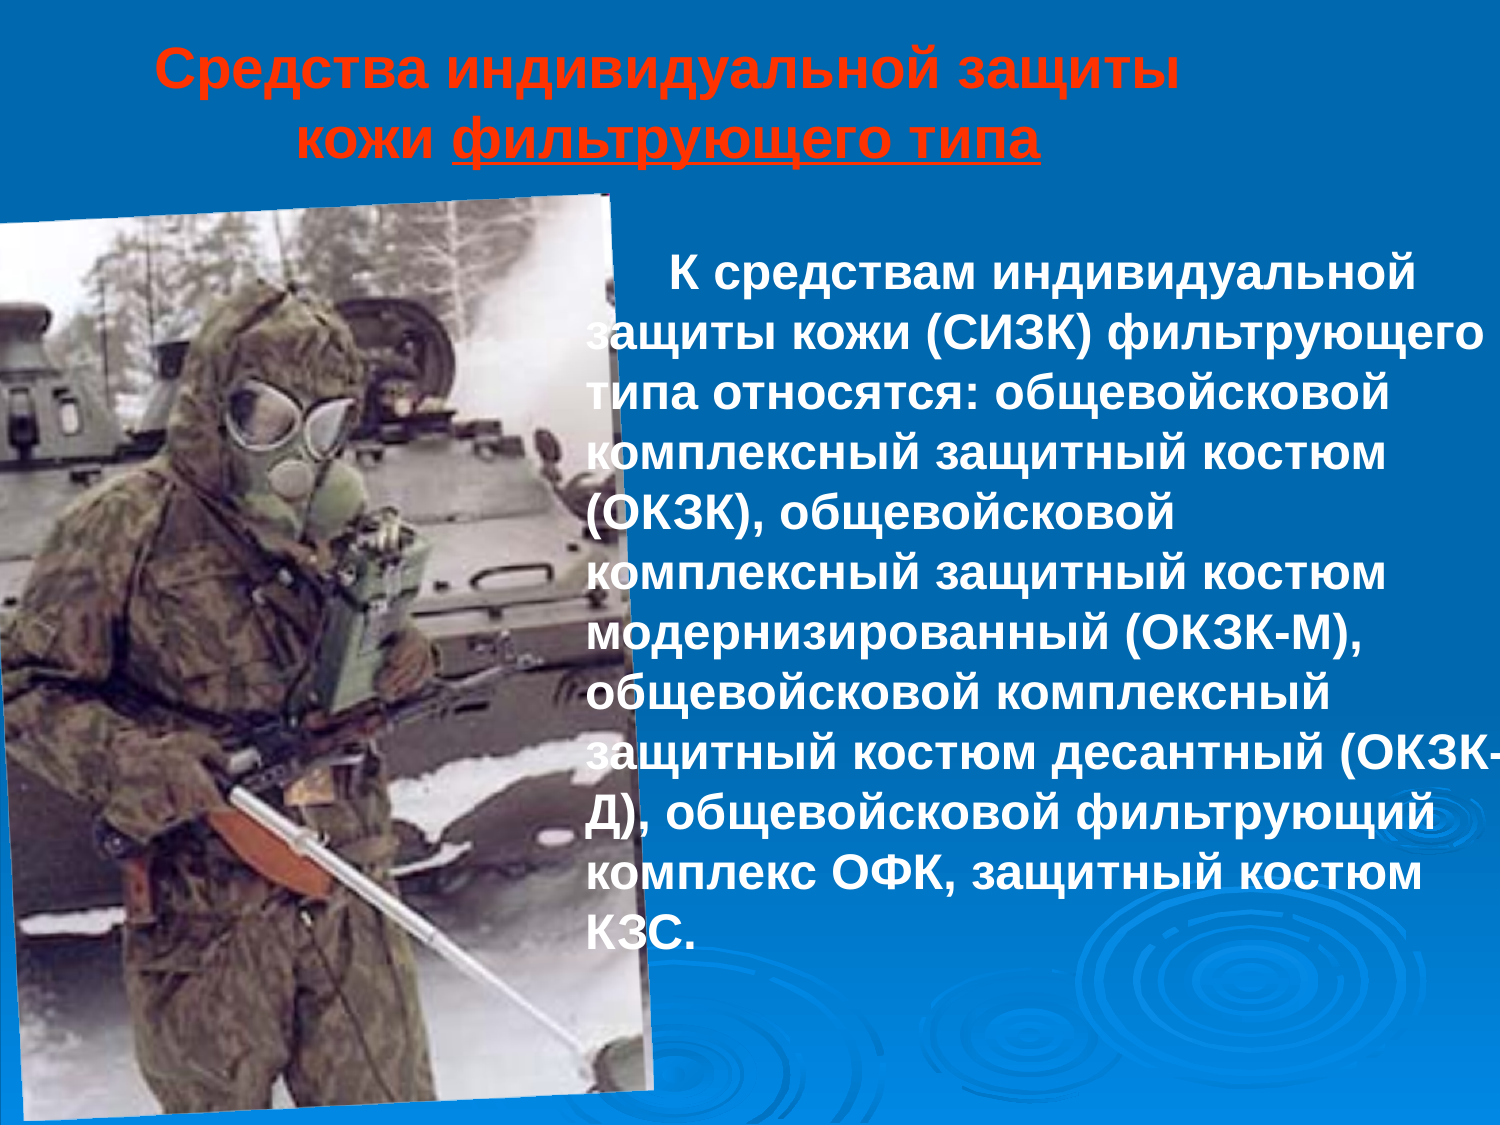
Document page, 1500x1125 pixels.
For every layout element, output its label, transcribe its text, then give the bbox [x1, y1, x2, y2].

title Средства индивидуальной защиты кожи фильтрующего типа [123, 30, 1213, 171]
picture [0, 194, 653, 1121]
list К средствам индивидуальной защиты кожи (СИЗК) фильтрующего типа относятся: общевойсковой комплексный защитный костюм (ОКЗК), общевойсковой комплексный защитный костюм модернизированный (ОКЗК-М), общевойсковой комплексный защитный костюм десантный (ОКЗК-Д), общевойсковой фильтрующий комплекс ОФК, защитный костюм КЗС. [635, 231, 1500, 977]
